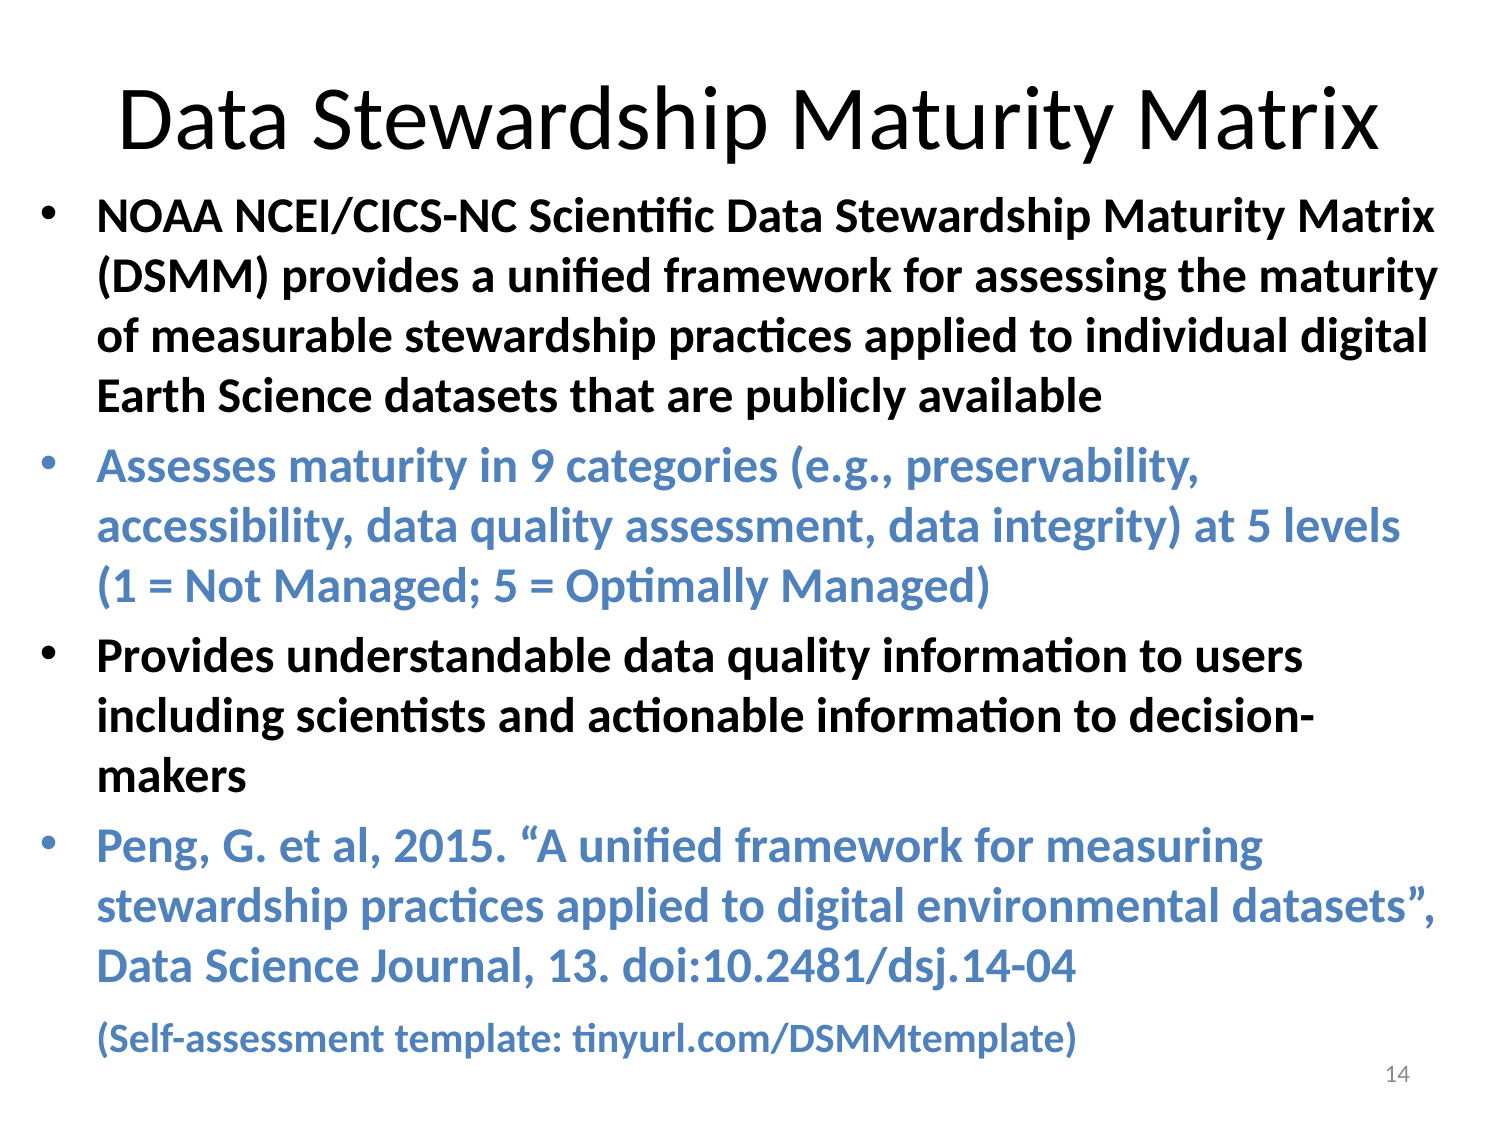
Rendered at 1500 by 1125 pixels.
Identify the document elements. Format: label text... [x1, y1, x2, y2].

list NOAA NCEI/CICS-NC Scientific Data Stewardship Maturity Matrix (DSMM) provides a unified framework for assessing the maturity of measurable stewardship practices applied to individual digital Earth Science datasets that are publicly available Assesses maturity in 9 categories (e.g., preservability, accessibility, data quality assessment, data integrity) at 5 levels (1 = Not Managed; 5 = Optimally Managed) Provides understandable data quality information to users including scientists and actionable information to decision-makers Peng, G. et al, 2015. “A unified framework for measuring stewardship practices applied to digital environmental datasets”, Data Science Journal, 13. doi:10.2481/dsj.14-04 (Self-assessment template: tinyurl.com/DSMMtemplate) [24, 174, 1463, 1088]
slide_number 14 [1074, 1042, 1425, 1103]
title Data Stewardship Maturity Matrix [75, 12, 1425, 174]
